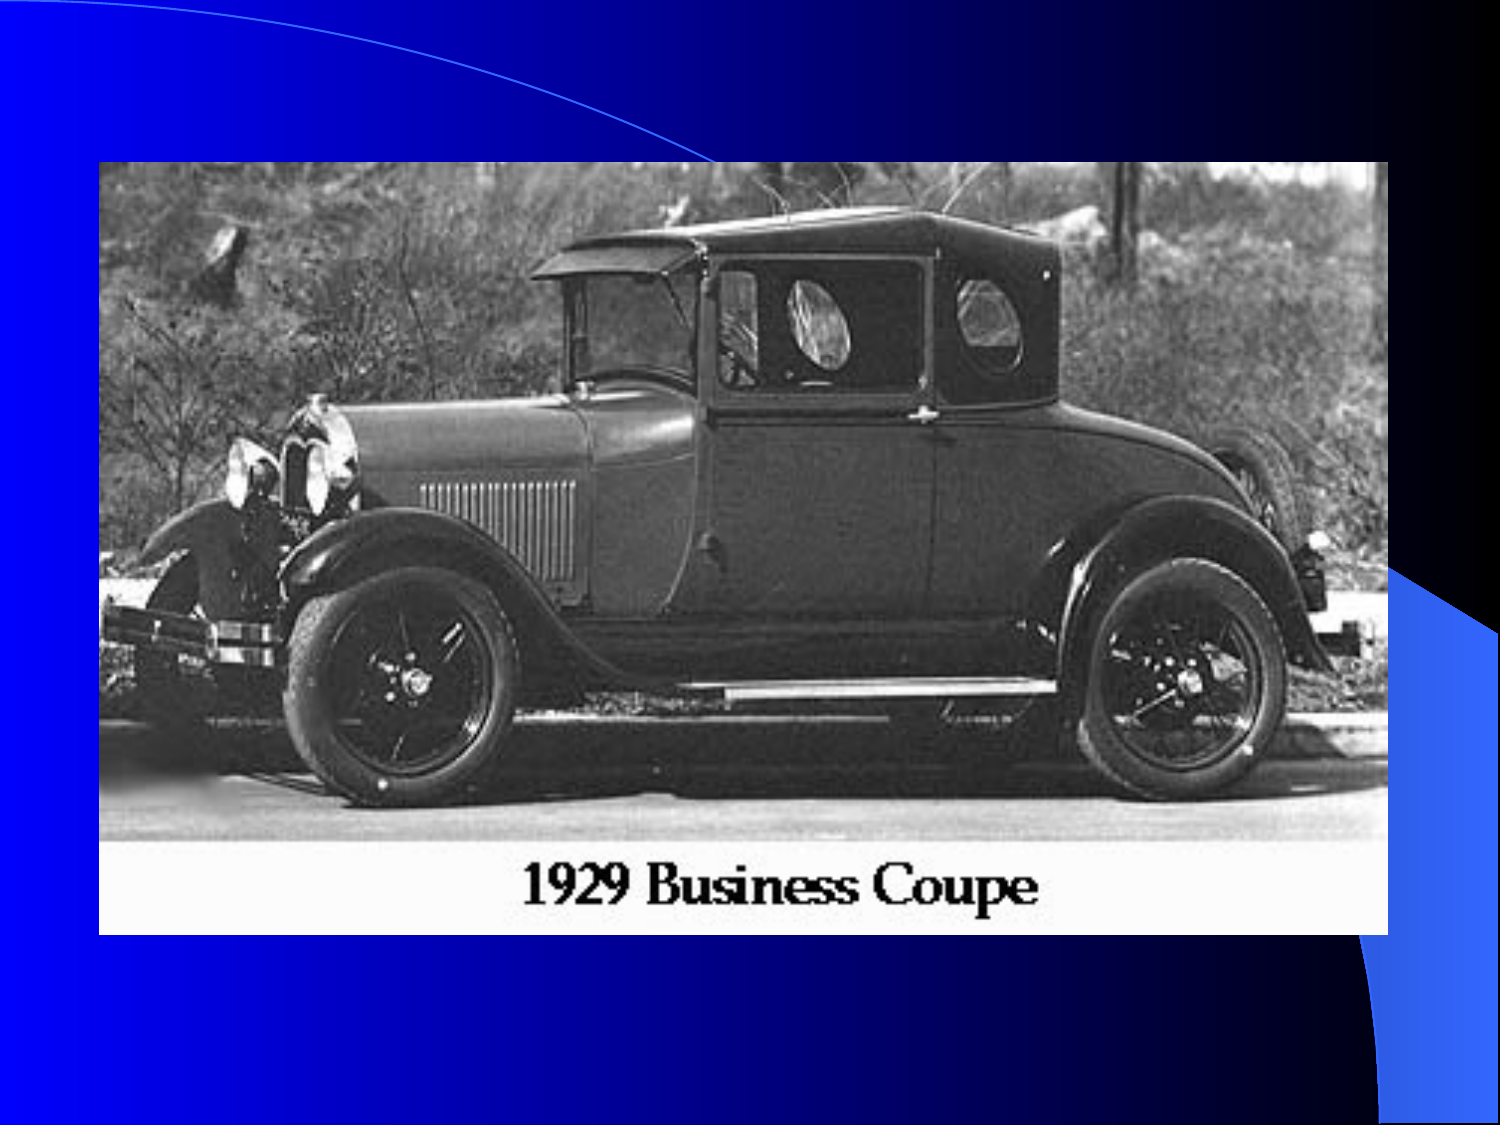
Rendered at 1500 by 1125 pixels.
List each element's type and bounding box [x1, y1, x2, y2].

picture [99, 162, 1388, 935]
